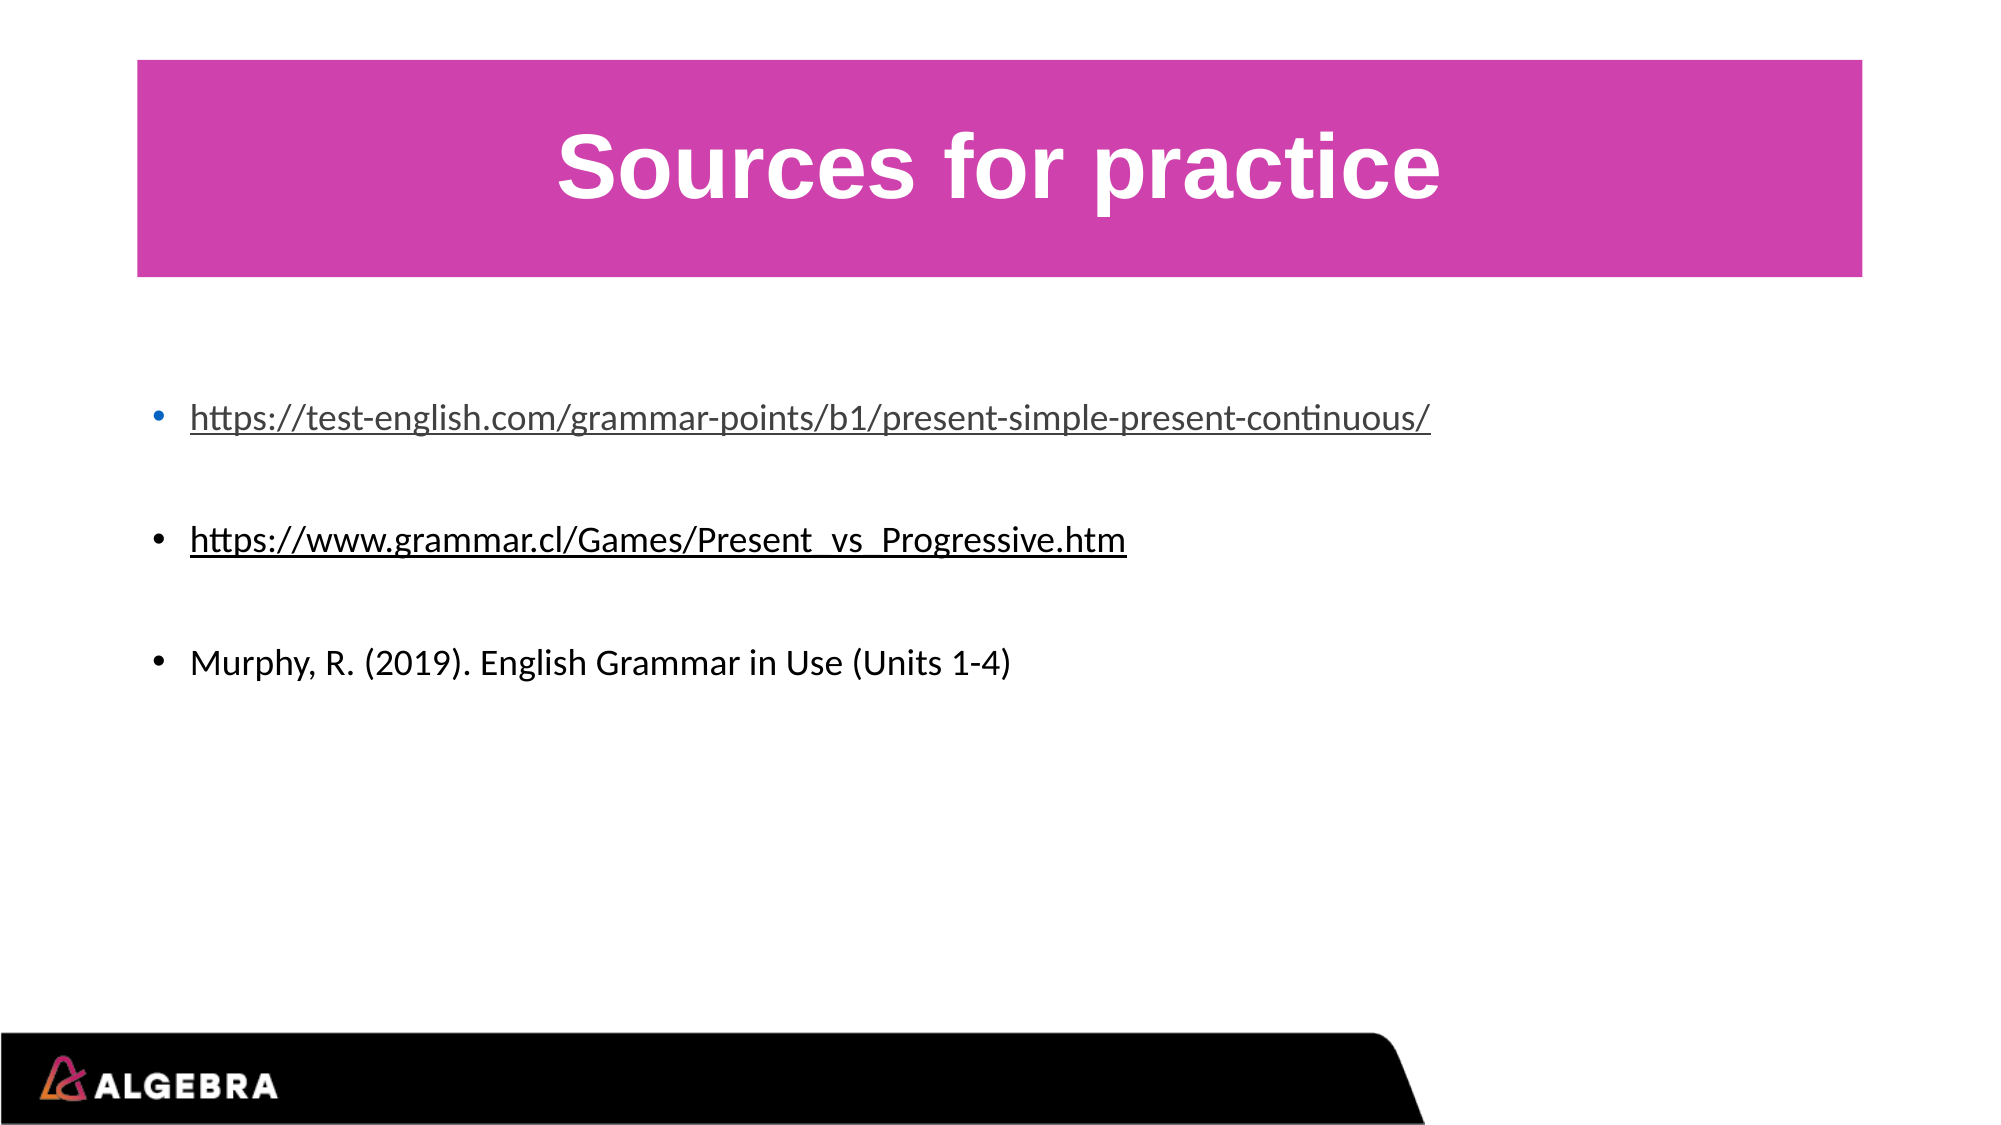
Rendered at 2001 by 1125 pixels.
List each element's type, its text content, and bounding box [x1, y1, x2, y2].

text_box Sources for practice [137, 59, 1863, 278]
list https://test-english.com/grammar-points/b1/present-simple-present-continuous/ https://www.grammar.cl/Games/Present_vs_Progressive.htm Murphy, R. (2019). English Grammar in Use (Units 1-4) [137, 299, 1863, 1014]
picture [0, 1032, 1425, 1125]
